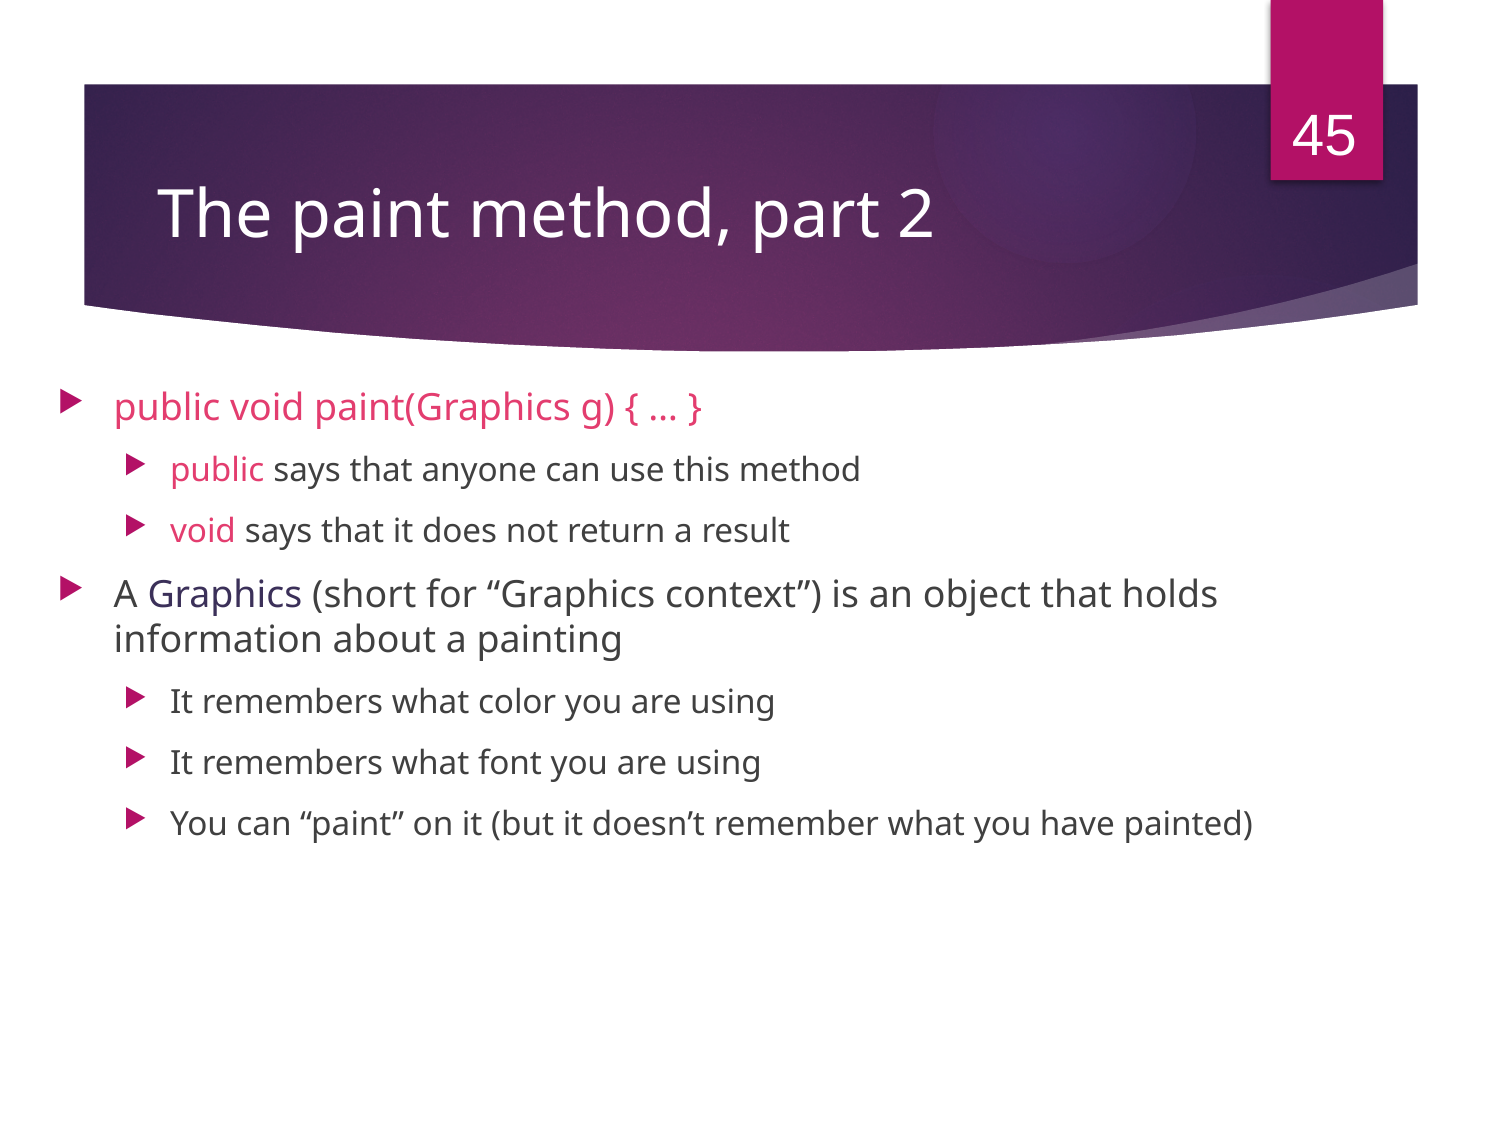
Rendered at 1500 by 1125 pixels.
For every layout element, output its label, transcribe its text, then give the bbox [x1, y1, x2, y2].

title The paint method, part 2 [142, 152, 1183, 269]
slide_number 45 [1259, 48, 1390, 175]
list public void paint(Graphics g) { … } public says that anyone can use this method void says that it does not return a result A Graphics (short for “Graphics context”) is an object that holds information about a painting It remembers what color you are using It remembers what font you are using You can “paint” on it (but it doesn’t remember what you have painted) [42, 375, 1405, 1125]
